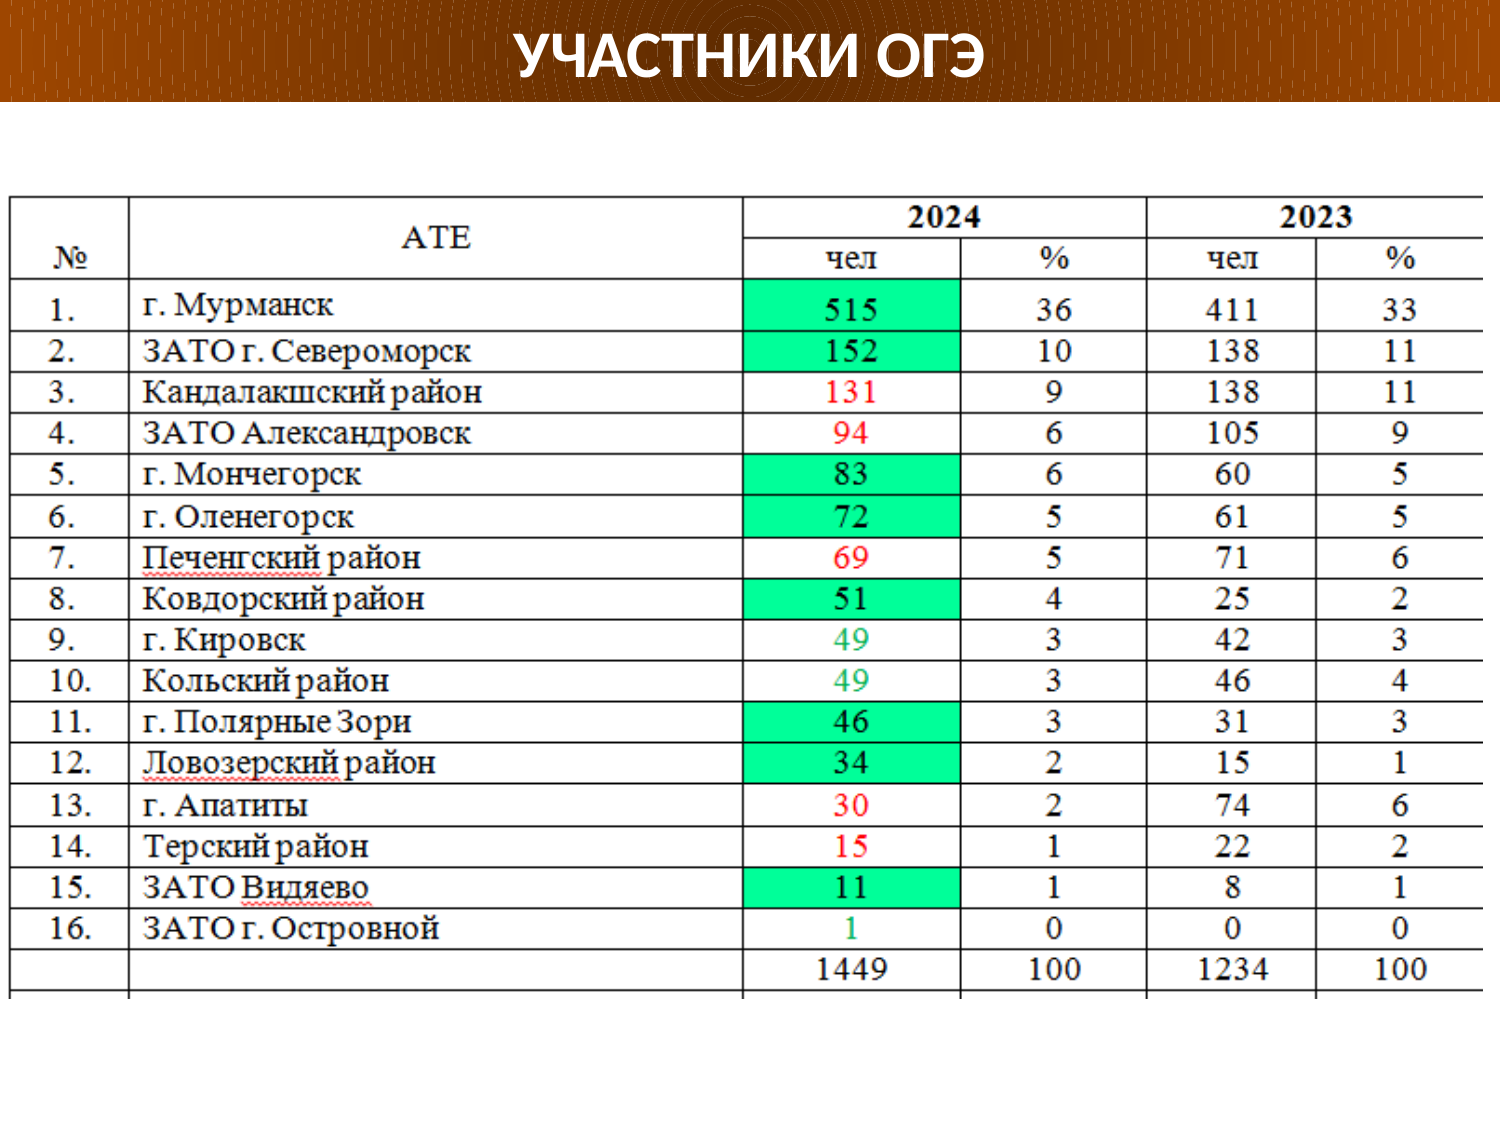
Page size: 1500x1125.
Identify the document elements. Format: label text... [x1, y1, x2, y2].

title УЧАСТНИКИ ОГЭ [0, 0, 1500, 102]
picture [0, 189, 1483, 1000]
